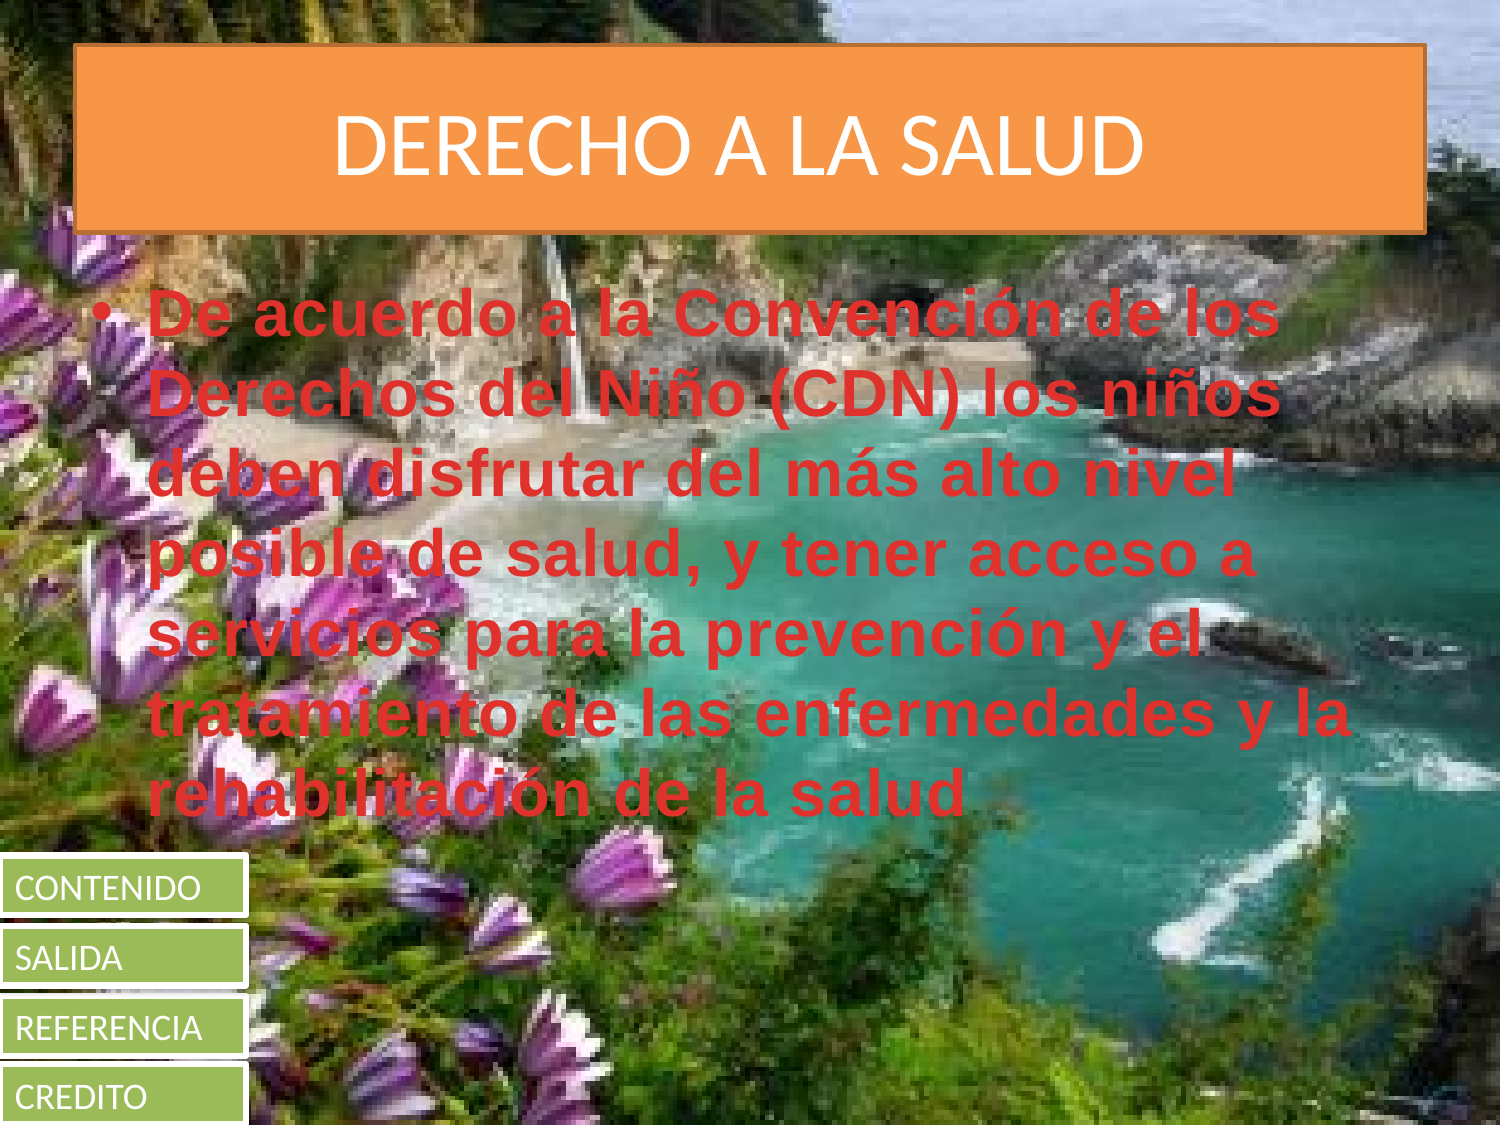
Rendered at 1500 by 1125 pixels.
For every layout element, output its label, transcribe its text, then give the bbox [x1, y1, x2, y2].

text_box CONTENIDO [0, 852, 249, 918]
list De acuerdo a la Convención de los Derechos del Niño (CDN) los niños deben disfrutar del más alto nivel posible de salud, y tener acceso a servicios para la prevención y el tratamiento de las enfermedades y la rehabilitación de la salud [75, 262, 1425, 1005]
picture [0, 0, 1500, 1125]
text_box CREDITO [0, 1061, 249, 1125]
text_box SALIDA [0, 923, 249, 989]
picture [0, 989, 75, 993]
title DERECHO A LA SALUD [73, 43, 1427, 235]
text_box REFERENCIA [0, 994, 249, 1059]
picture [0, 918, 75, 923]
